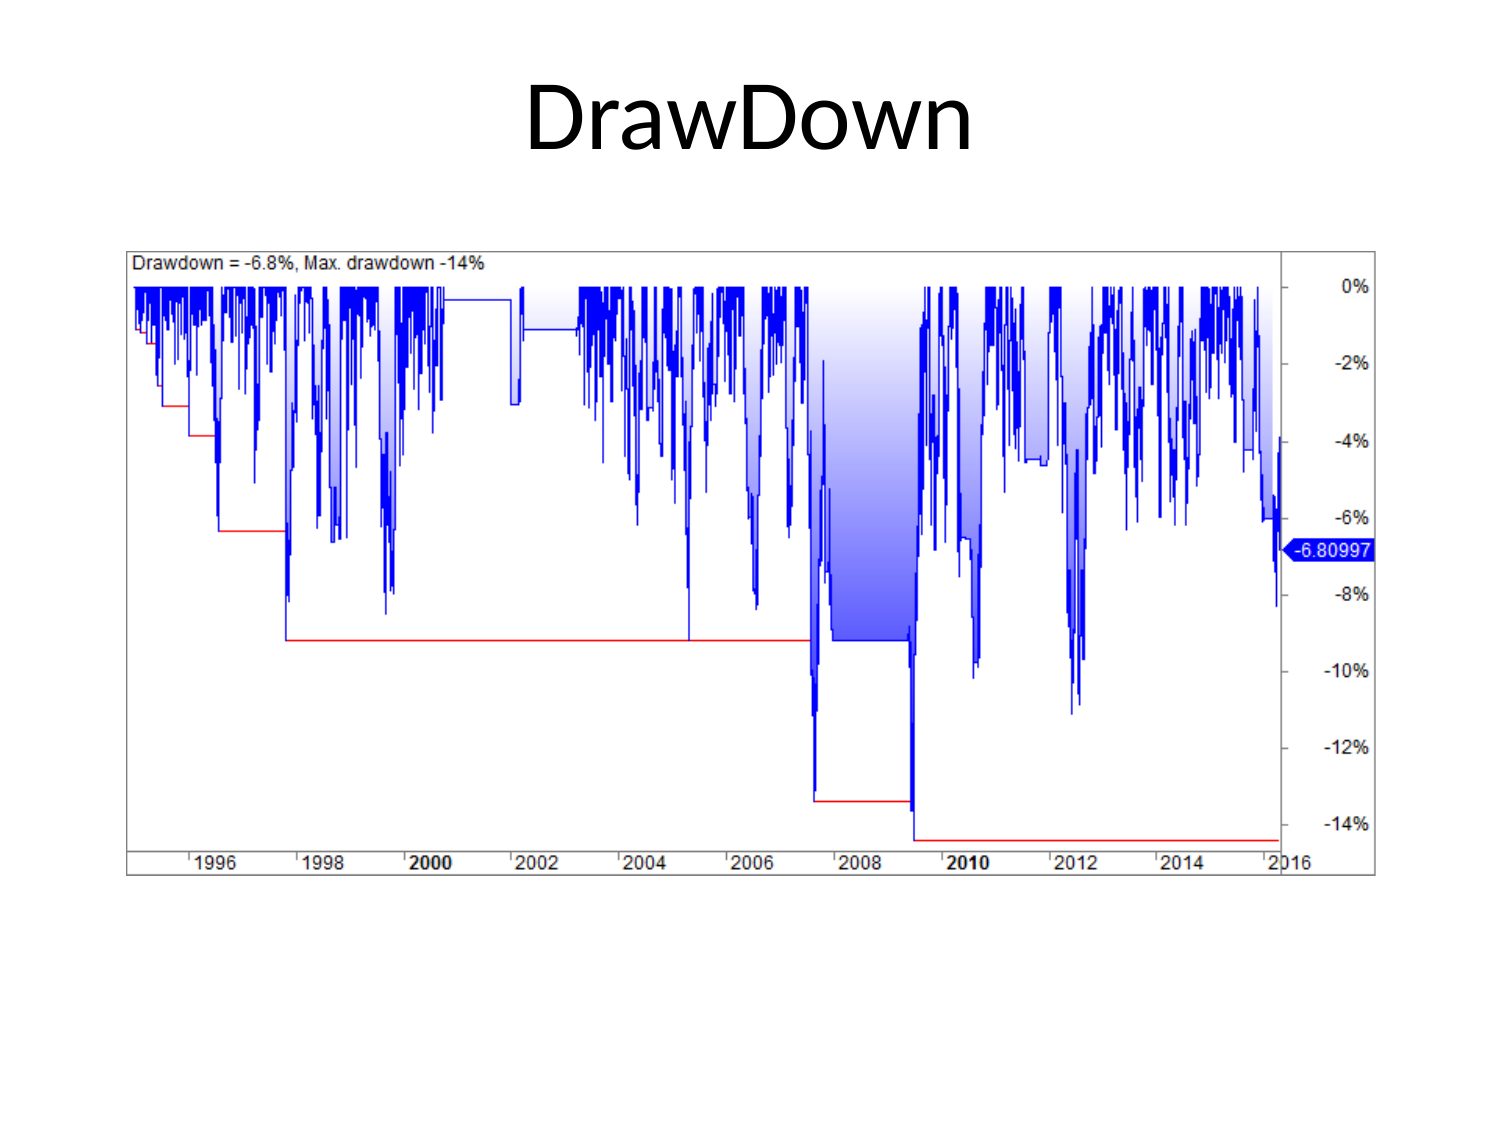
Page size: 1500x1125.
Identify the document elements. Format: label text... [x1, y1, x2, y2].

picture [123, 248, 1376, 876]
text_box DrawDown [0, 42, 1500, 178]
